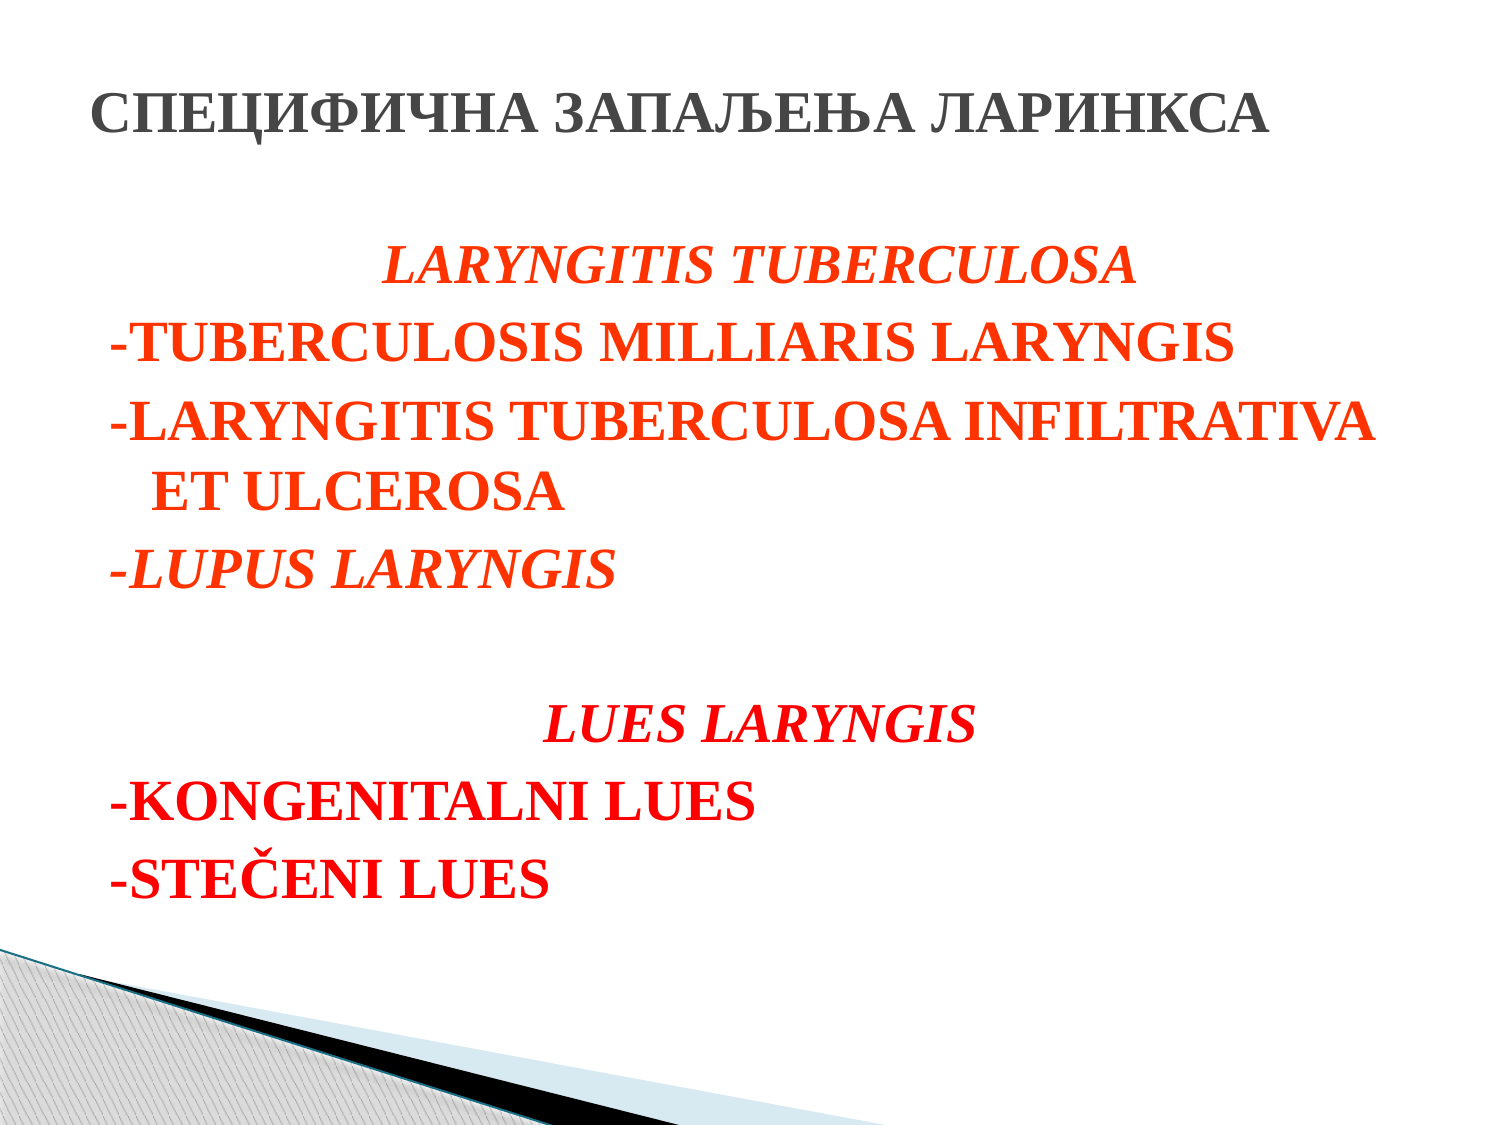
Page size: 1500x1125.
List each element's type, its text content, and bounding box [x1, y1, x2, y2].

list LARYNGITIS TUBERCULOSA -TUBERCULOSIS MILLIARIS LARYNGIS -LARYNGITIS TUBERCULOSA INFILTRATIVA ET ULCEROSA -LUPUS LARYNGIS LUES LARYNGIS -KONGENITALNI LUES -STEČENI LUES [76, 219, 1428, 1036]
title СПЕЦИФИЧНА ЗАПАЉЕЊА ЛАРИНКСА [75, 45, 1425, 173]
